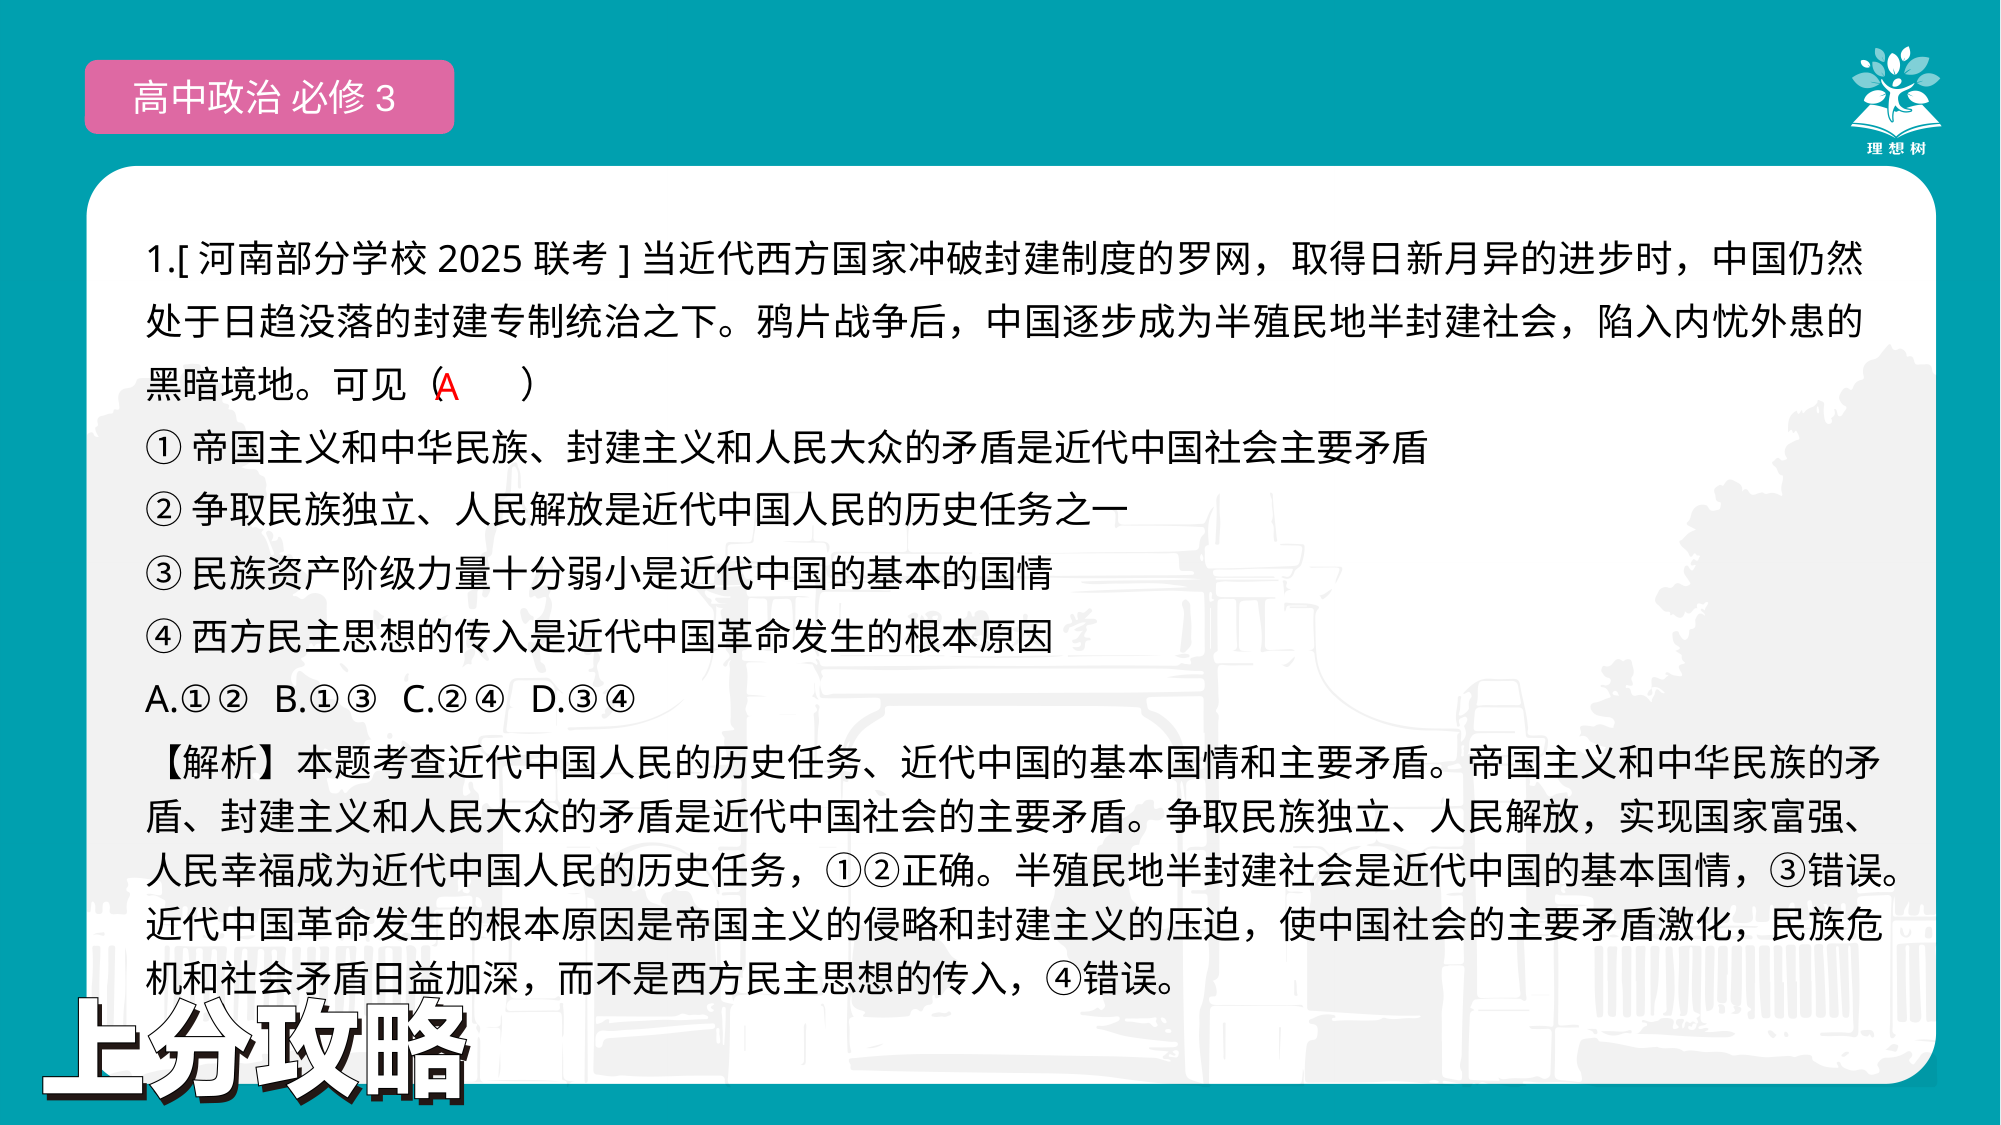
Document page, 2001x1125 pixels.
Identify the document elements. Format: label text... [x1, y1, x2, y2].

text_box 【解析】本题考查近代中国人民的历史任务、近代中国的基本国情和主要矛盾。帝国主义和中华民族的矛盾、封建主义和人民大众的矛盾是近代中国社会的主要矛盾。争取民族独立、人民解放，实现国家富强、人民幸福成为近代中国人民的历史任务，①②正确。半殖民地半封建社会是近代中国的基本国情，③错误。近代中国革命发生的根本原因是帝国主义的侵略和封建主义的压迫，使中国社会的主要矛盾激化，民族危机和社会矛盾日益加深，而不是西方民主思想的传入，④错误。 [130, 722, 1899, 1008]
text_box 1.[河南部分学校2025联考]当近代西方国家冲破封建制度的罗网，取得日新月异的进步时，中国仍然处于日趋没落的封建专制统治之下。鸦片战争后，中国逐步成为半殖民地半封建社会，陷入内忧外患的黑暗境地。可见（ ） ①帝国主义和中华民族、封建主义和人民大众的矛盾是近代中国社会主要矛盾 ②争取民族独立、人民解放是近代中国人民的历史任务之一 ③民族资产阶级力量十分弱小是近代中国的基本的国情 ④西方民主思想的传入是近代中国革命发生的根本原因 A.①② B.①③ C.②④ D.③④ [130, 209, 1880, 722]
picture [0, 0, 2001, 1125]
text_box A [410, 332, 528, 416]
text_box 高中政治 必修3 [83, 58, 456, 135]
